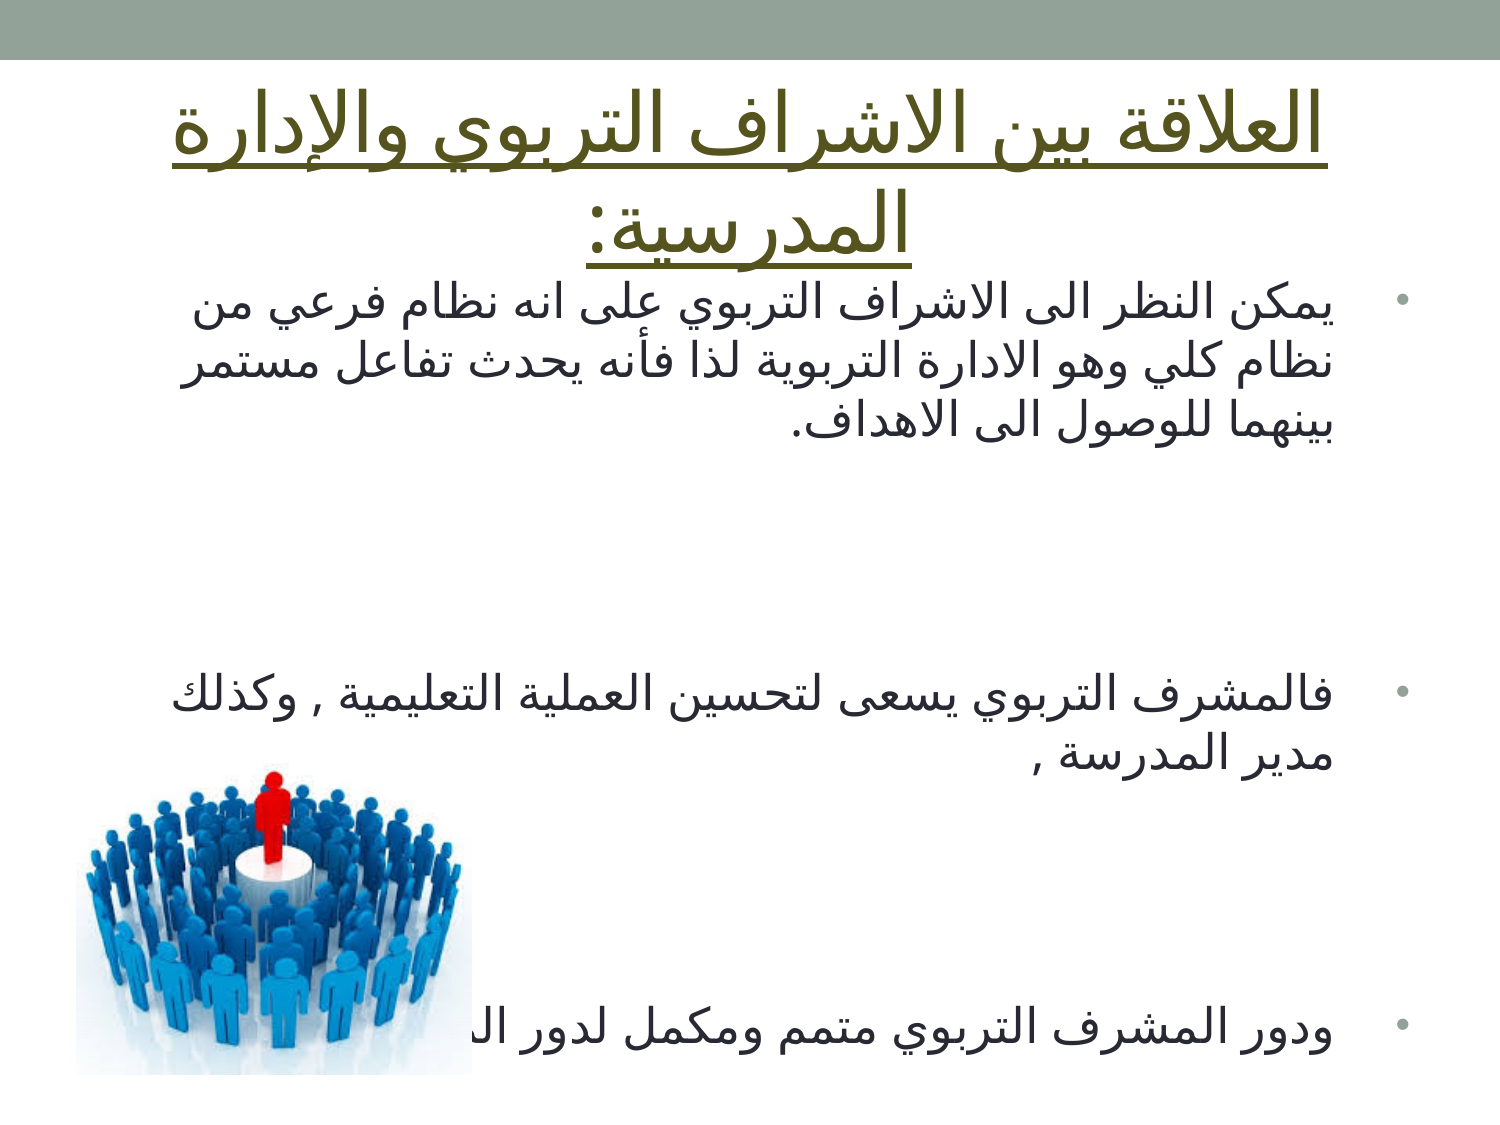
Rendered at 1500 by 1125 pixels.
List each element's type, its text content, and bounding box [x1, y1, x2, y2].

picture [76, 763, 473, 1075]
list يمكن النظر الى الاشراف التربوي على انه نظام فرعي من نظام كلي وهو الادارة التربوية لذا فأنه يحدث تفاعل مستمر بينهما للوصول الى الاهداف. فالمشرف التربوي يسعى لتحسين العملية التعليمية , وكذلك مدير المدرسة , ودور المشرف التربوي متمم ومكمل لدور المدرسة [75, 262, 1425, 1063]
title العلاقة بين الاشراف التربوي والإدارة المدرسية: [75, 87, 1425, 250]
